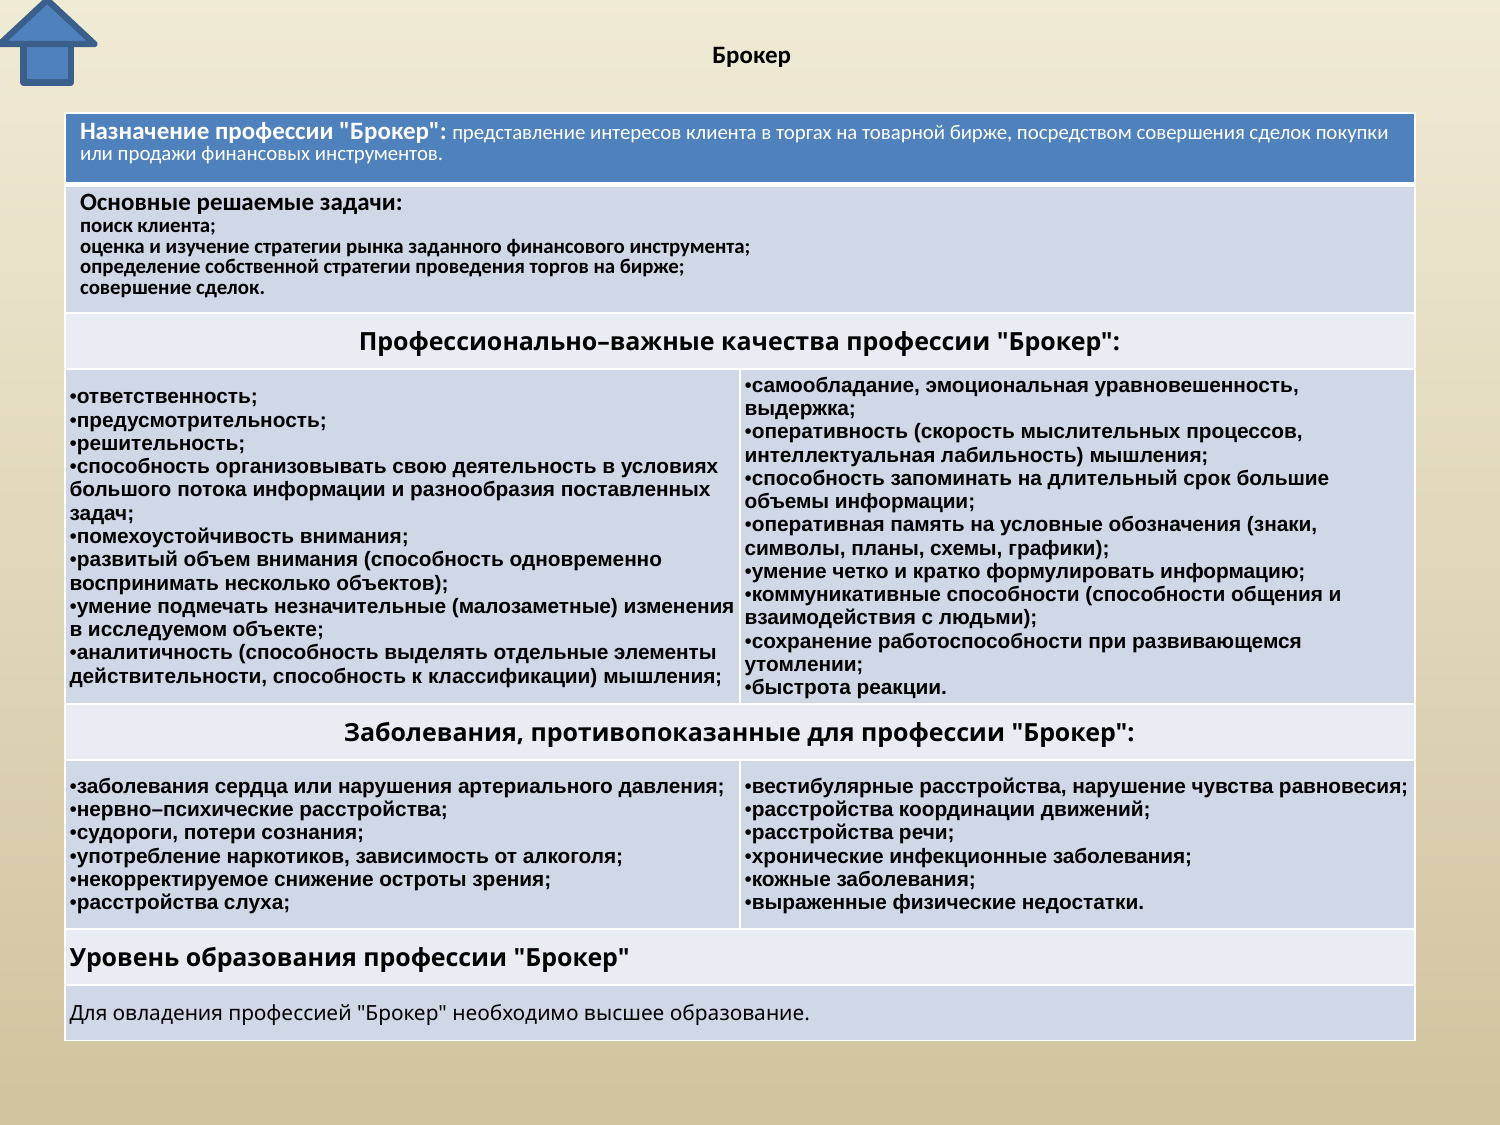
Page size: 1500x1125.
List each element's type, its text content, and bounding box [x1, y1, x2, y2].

table_cell Заболевания, противопоказанные для профессии "Брокер": [66, 705, 1414, 759]
table_cell ответственность; предусмотрительность; решительность; способность организовывать свою деятельность в условиях большого потока информации и разнообразия поставленных задач; помехоустойчивость внимания; развитый объем внимания (способность одновременно воспринимать несколько объектов); умение подмечать незначительные (малозаметные) изменения в исследуемом объекте; аналитичность (способность выделять отдельные элементы действительности, способность к классификации) мышления; [66, 370, 739, 703]
table_cell Для овладения профессией "Брокер" необходимо высшее образование. [66, 986, 1414, 1040]
table_cell Профессионально–важные качества профессии "Брокер": [66, 314, 1414, 368]
table_cell Основные решаемые задачи: поиск клиента; оценка и изучение стратегии рынка заданного финансового инструмента; определение собственной стратегии проведения торгов на бирже; совершение сделок. [66, 187, 1414, 312]
table_cell заболевания сердца или нарушения артериального давления; нервно–психические расстройства; судороги, потери сознания; употребление наркотиков, зависимость от алкоголя; некорректируемое снижение остроты зрения; расстройства слуха; [66, 761, 739, 928]
table_cell самообладание, эмоциональная уравновешенность, выдержка; оперативность (скорость мыслительных процессов, интеллектуальная лабильность) мышления; способность запоминать на длительный срок большие объемы информации; оперативная память на условные обозначения (знаки, символы, планы, схемы, графики); умение четко и кратко формулировать информацию; коммуникативные способности (способности общения и взаимодействия с людьми); сохранение работоспособности при развивающемся утомлении; быстрота реакции. [741, 370, 1414, 703]
table_header Назначение профессии "Брокер": представление интересов клиента в торгах на товарной бирже, посредством совершения сделок покупки или продажи финансовых инструментов. [66, 114, 1414, 182]
title Брокер [76, 0, 1427, 108]
table_cell вестибулярные расстройства, нарушение чувства равновесия; расстройства координации движений; расстройства речи; хронические инфекционные заболевания; кожные заболевания; выраженные физические недостатки. [741, 761, 1414, 928]
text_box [1, 1, 93, 81]
table_cell Уровень образования профессии "Брокер" [66, 930, 1414, 984]
